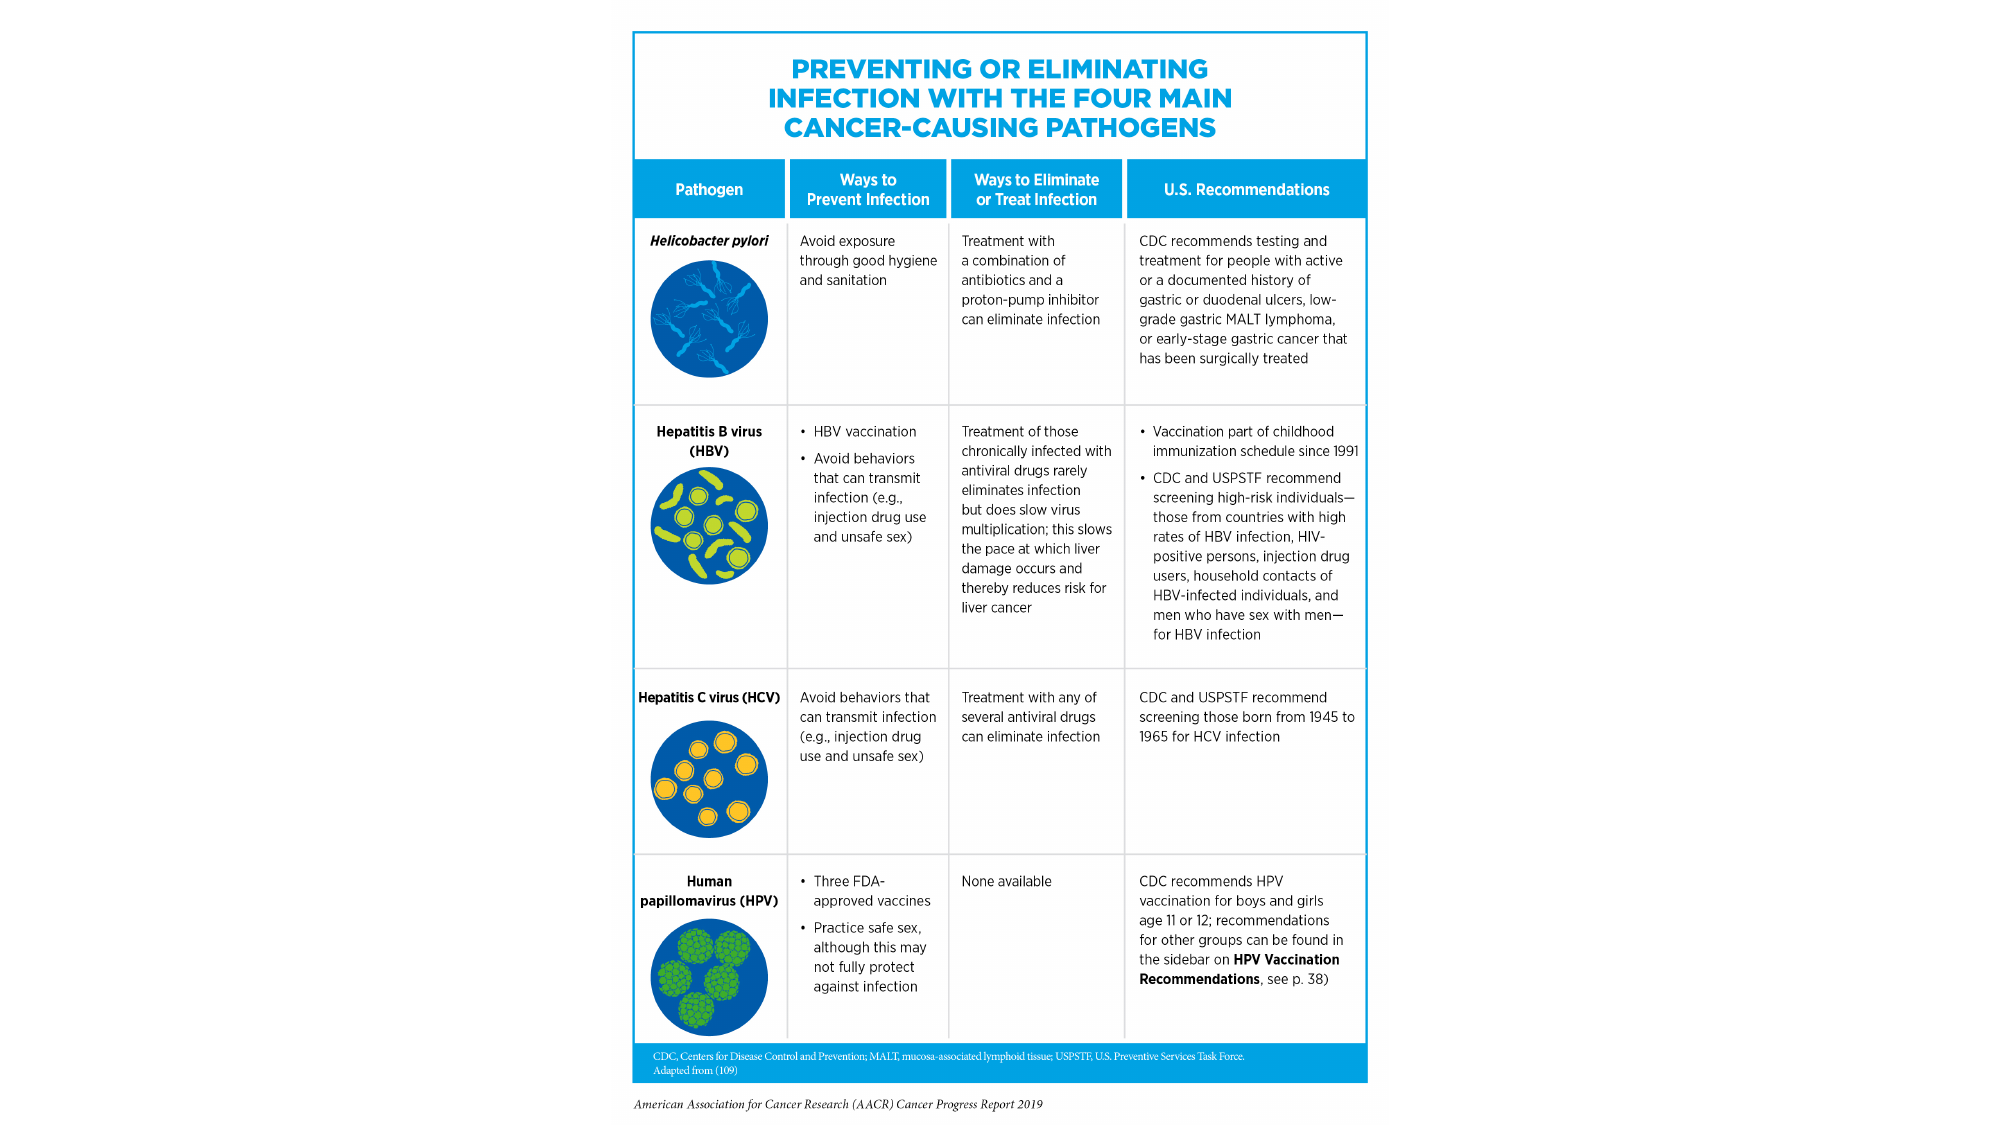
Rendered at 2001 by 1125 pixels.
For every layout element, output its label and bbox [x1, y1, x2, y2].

picture [611, 0, 1389, 1125]
